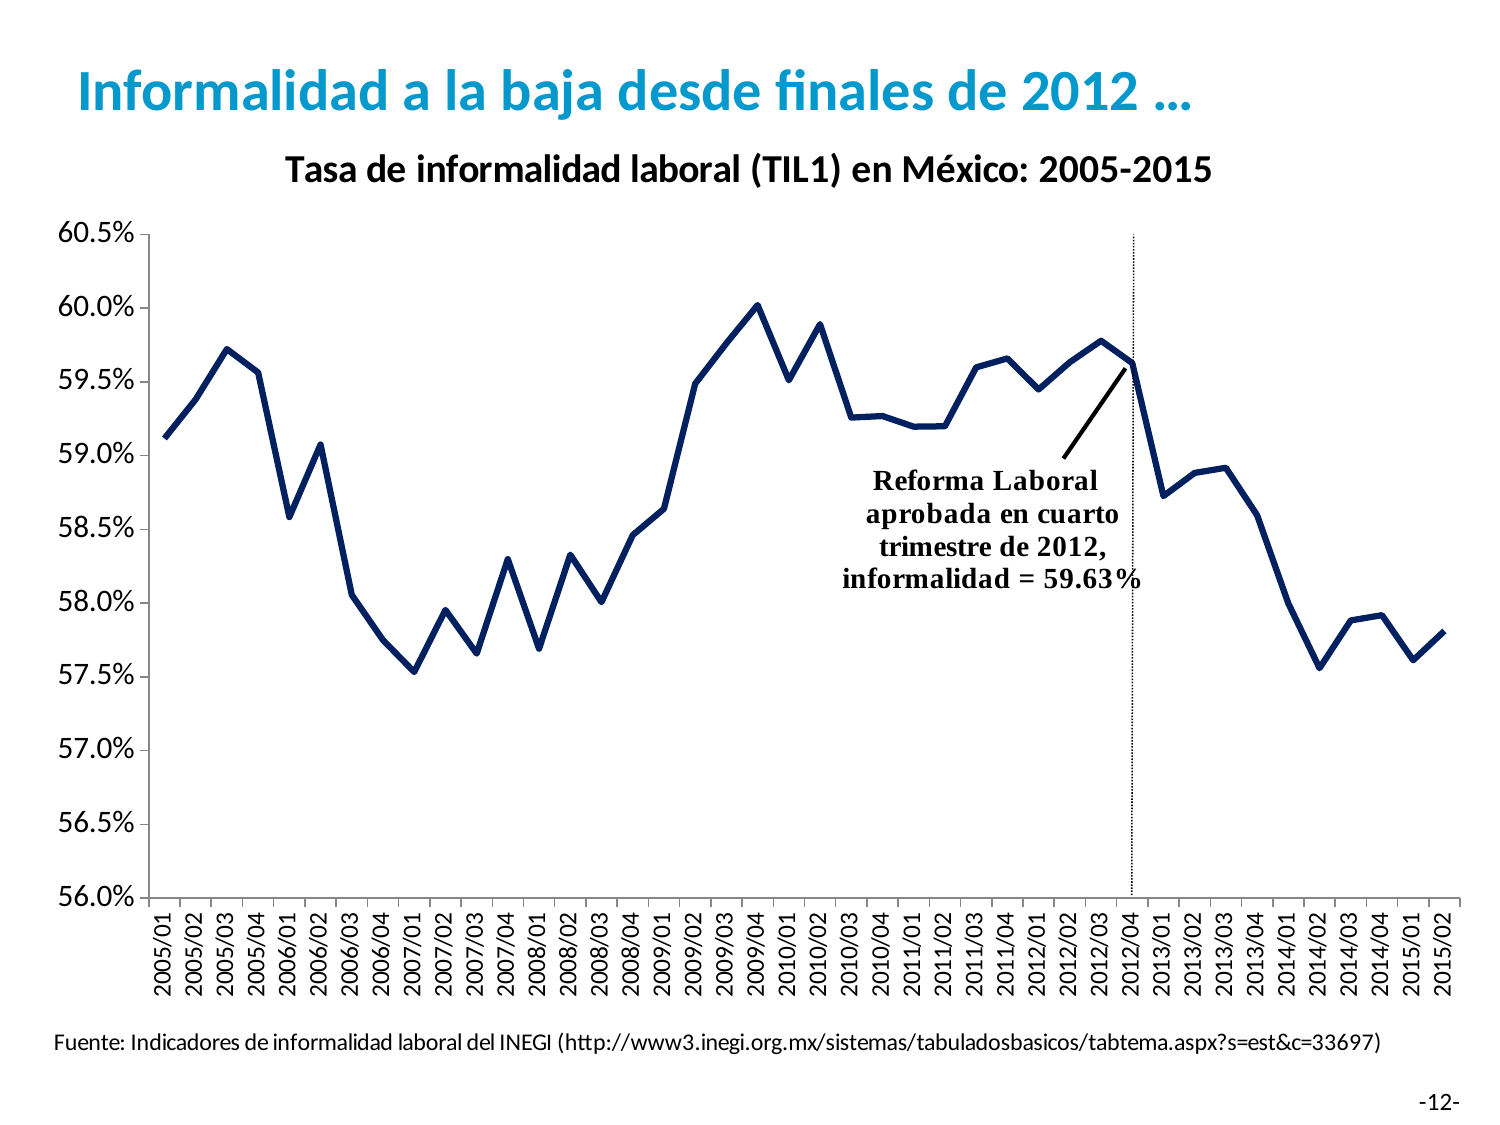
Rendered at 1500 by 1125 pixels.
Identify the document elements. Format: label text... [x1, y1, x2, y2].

title Informalidad a la baja desde finales de 2012 … [62, 37, 1419, 136]
slide_number -12- [1125, 1077, 1475, 1125]
chart [38, 137, 1462, 1080]
